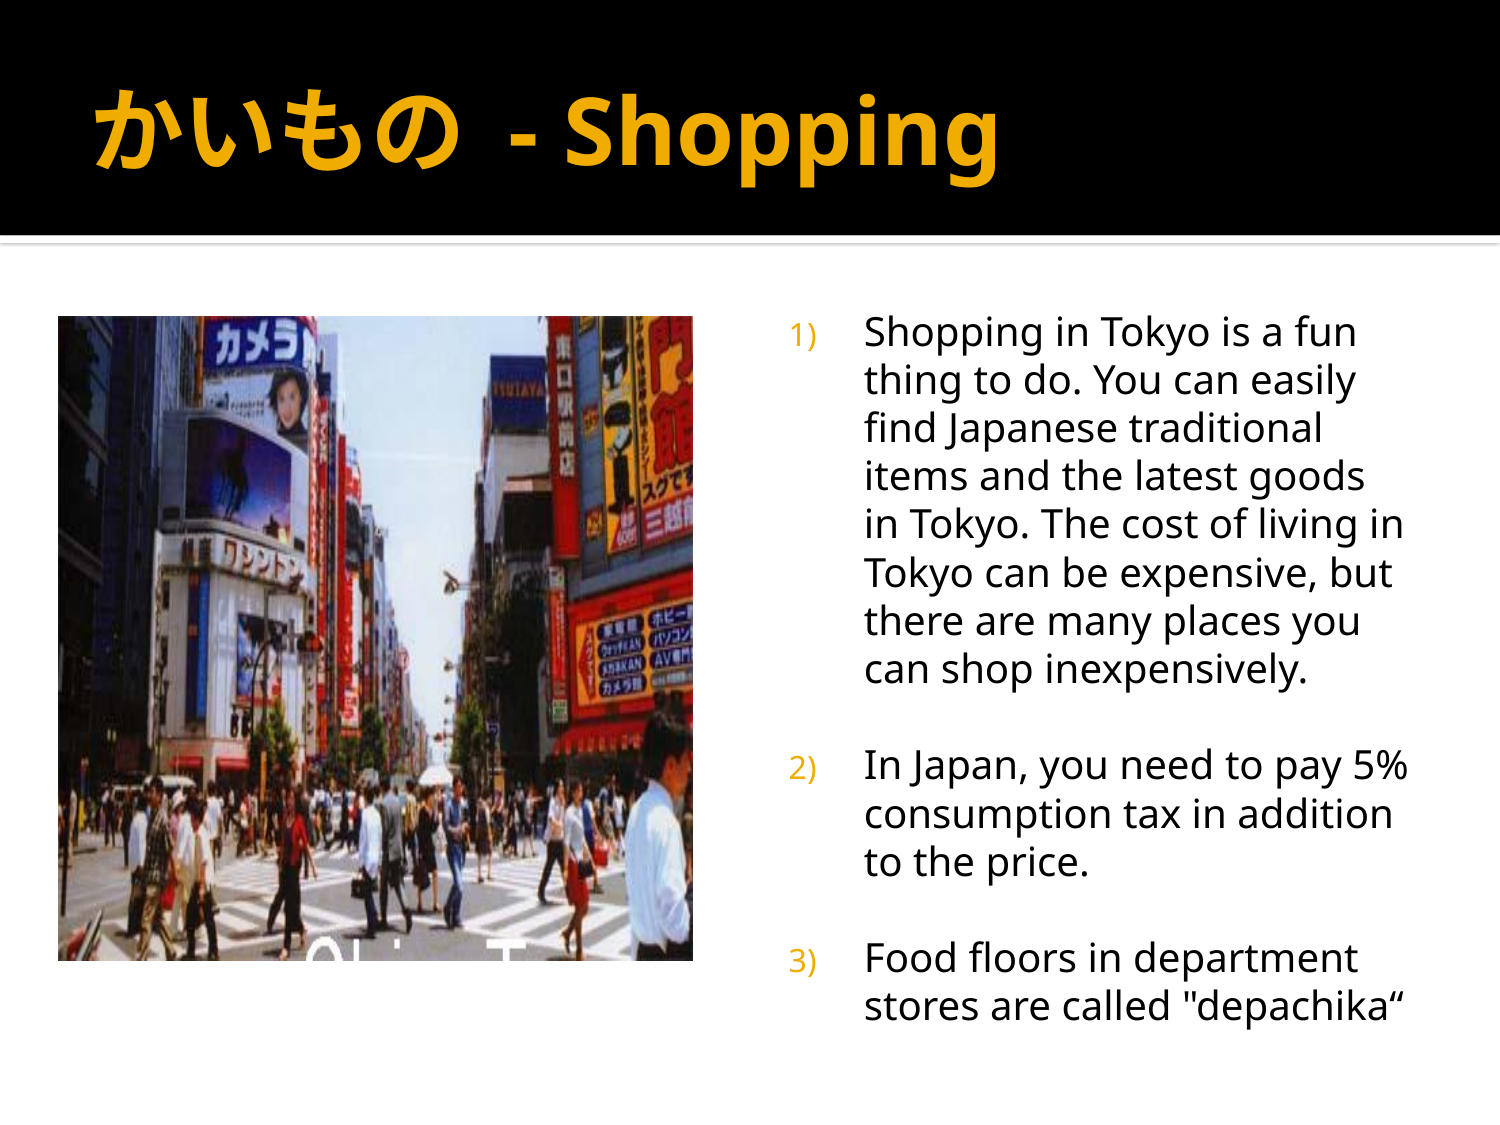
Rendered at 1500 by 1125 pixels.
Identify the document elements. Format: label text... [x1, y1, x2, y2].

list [58, 316, 693, 961]
title かいもの - Shopping [75, 24, 1425, 231]
list Shopping in Tokyo is a fun thing to do. You can easily find Japanese traditional items and the latest goods in Tokyo. The cost of living in Tokyo can be expensive, but there are many places you can shop inexpensively. In Japan, you need to pay 5% consumption tax in addition to the price. Food floors in department stores are called "depachika“ [762, 291, 1425, 1050]
